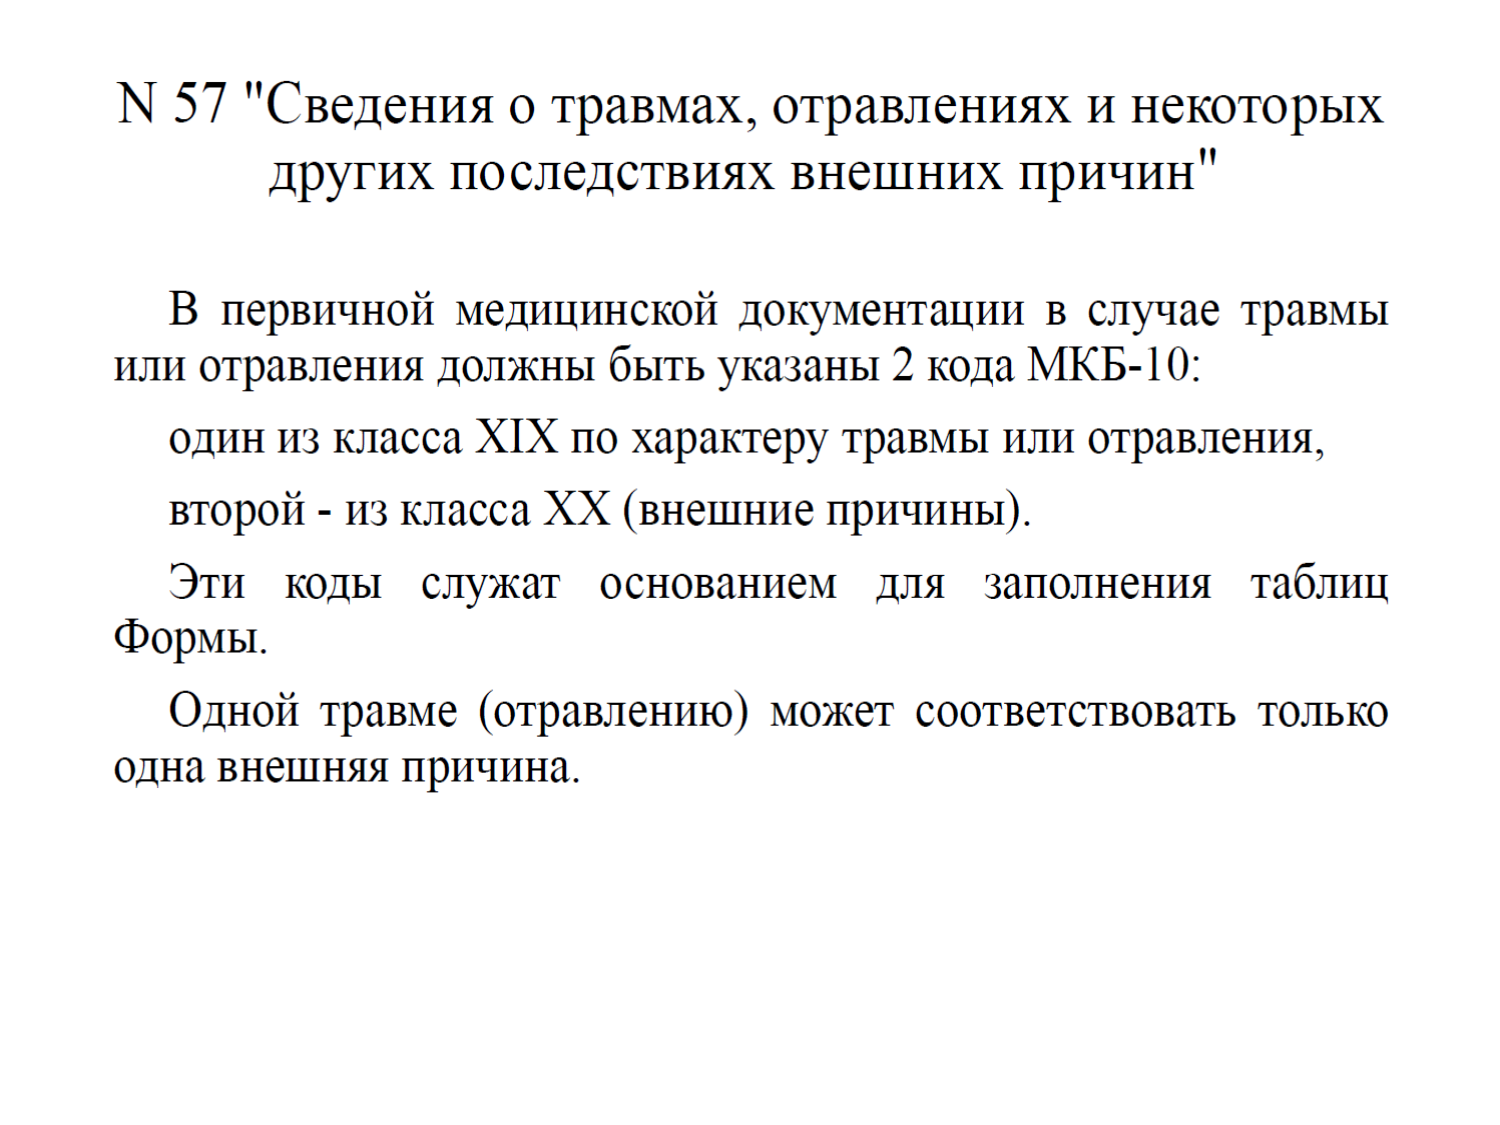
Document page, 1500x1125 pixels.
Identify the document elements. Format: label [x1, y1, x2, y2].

list [0, 0, 1500, 918]
